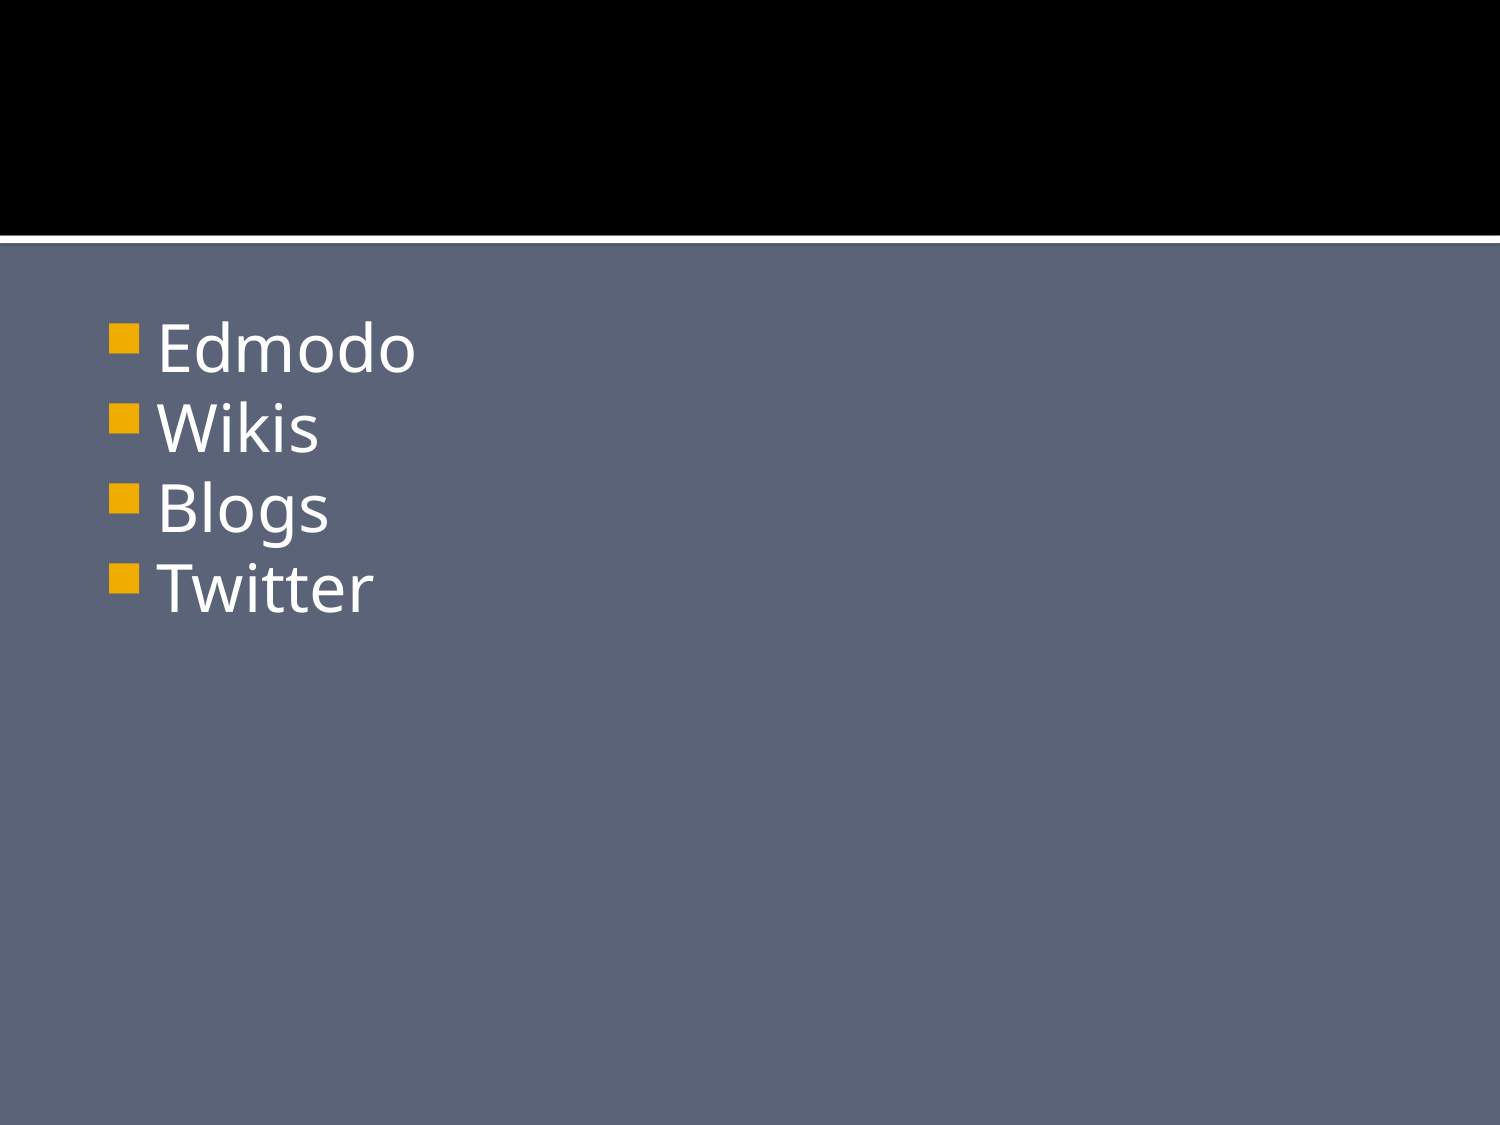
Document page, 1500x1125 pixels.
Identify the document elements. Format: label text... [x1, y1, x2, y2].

list Edmodo Wikis Blogs Twitter [75, 291, 1425, 1050]
